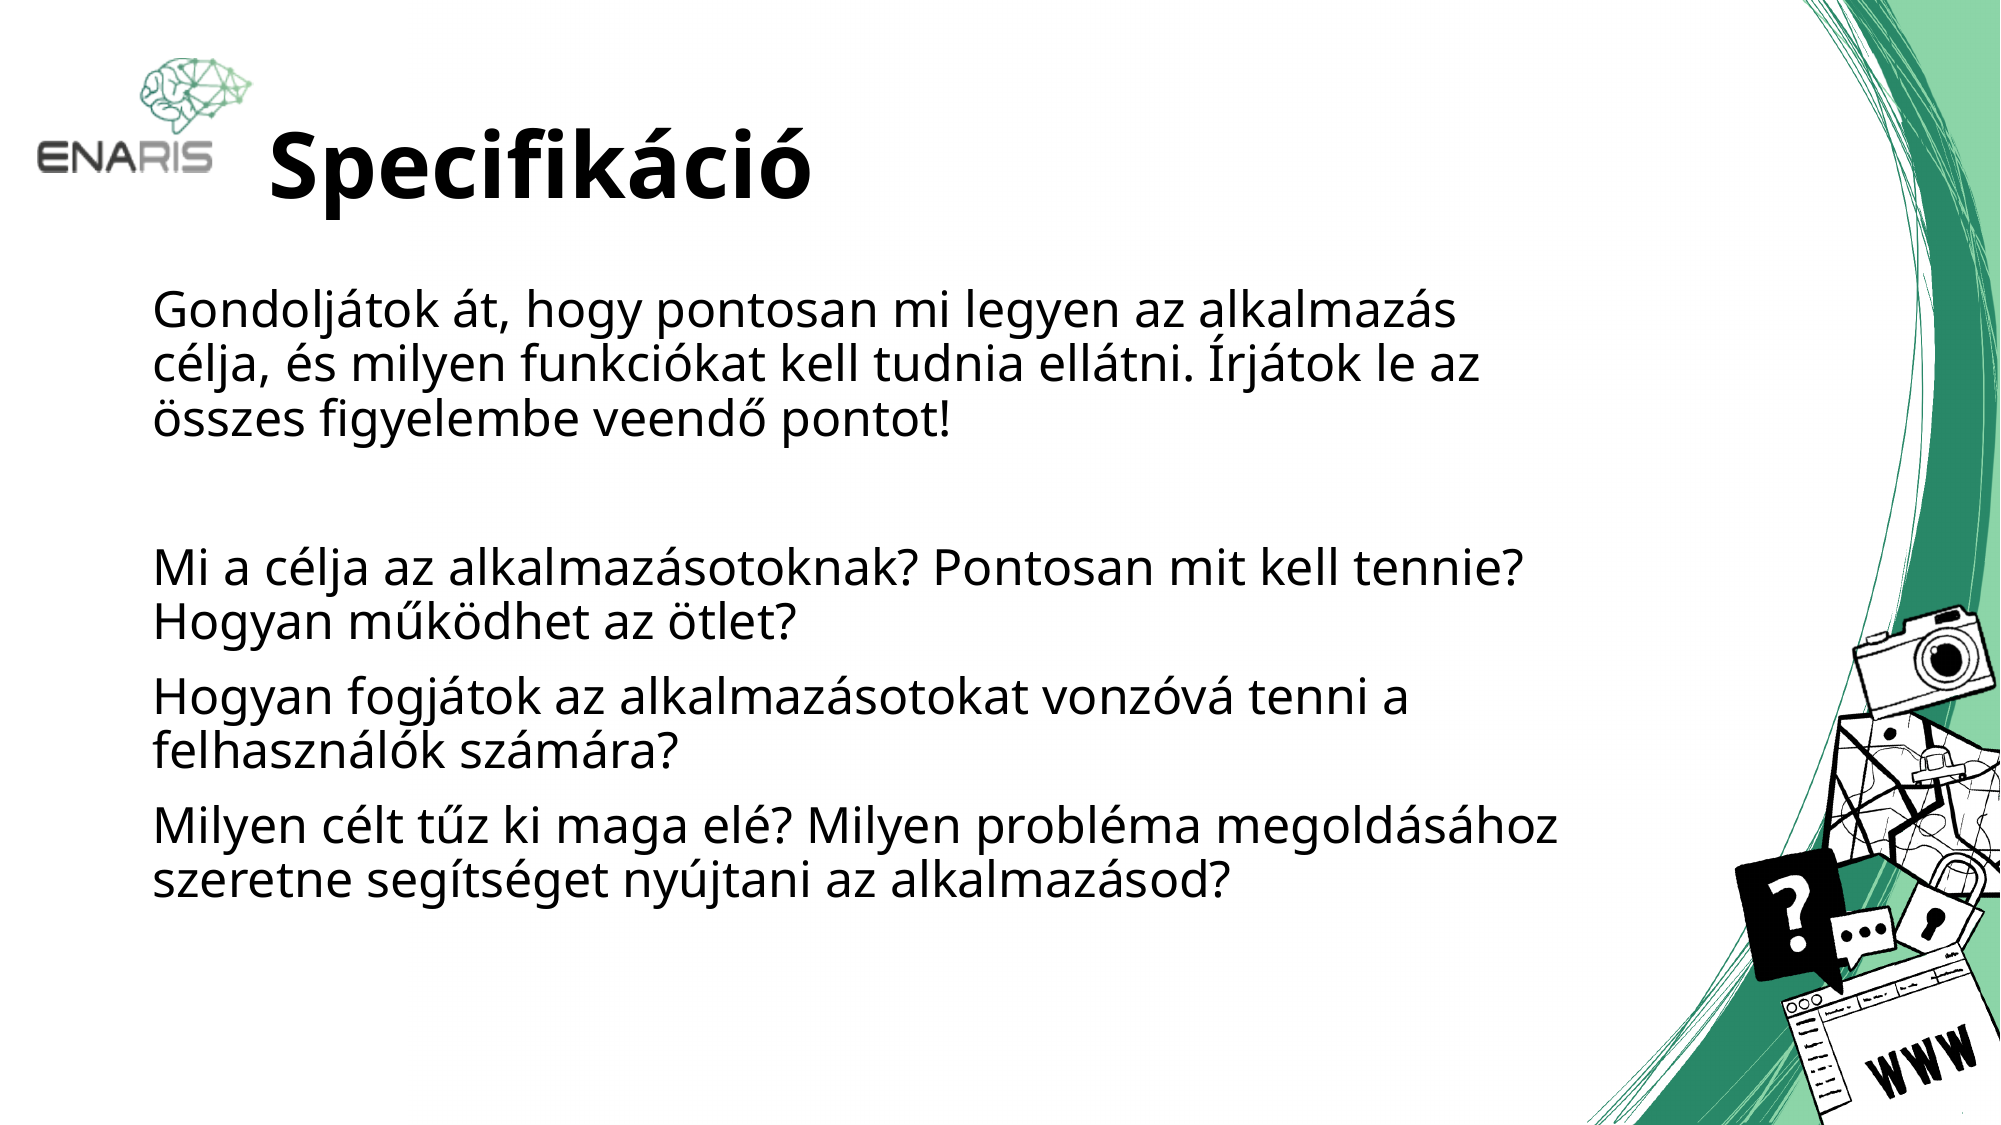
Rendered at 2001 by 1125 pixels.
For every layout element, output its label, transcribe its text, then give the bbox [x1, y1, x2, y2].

picture [408, 0, 2000, 1125]
title Specifikáció [253, 59, 1863, 278]
picture [37, 58, 254, 173]
list Gondoljátok át, hogy pontosan mi legyen az alkalmazás célja, és milyen funkciókat kell tudnia ellátni. Írjátok le az összes figyelembe veendő pontot! Mi a célja az alkalmazásotoknak? Pontosan mit kell tennie? Hogyan működhet az ötlet? Hogyan fogjátok az alkalmazásotokat vonzóvá tenni a felhasználók számára? Milyen célt tűz ki maga elé? Milyen probléma megoldásához szeretne segítséget nyújtani az alkalmazásod? [137, 277, 1602, 992]
